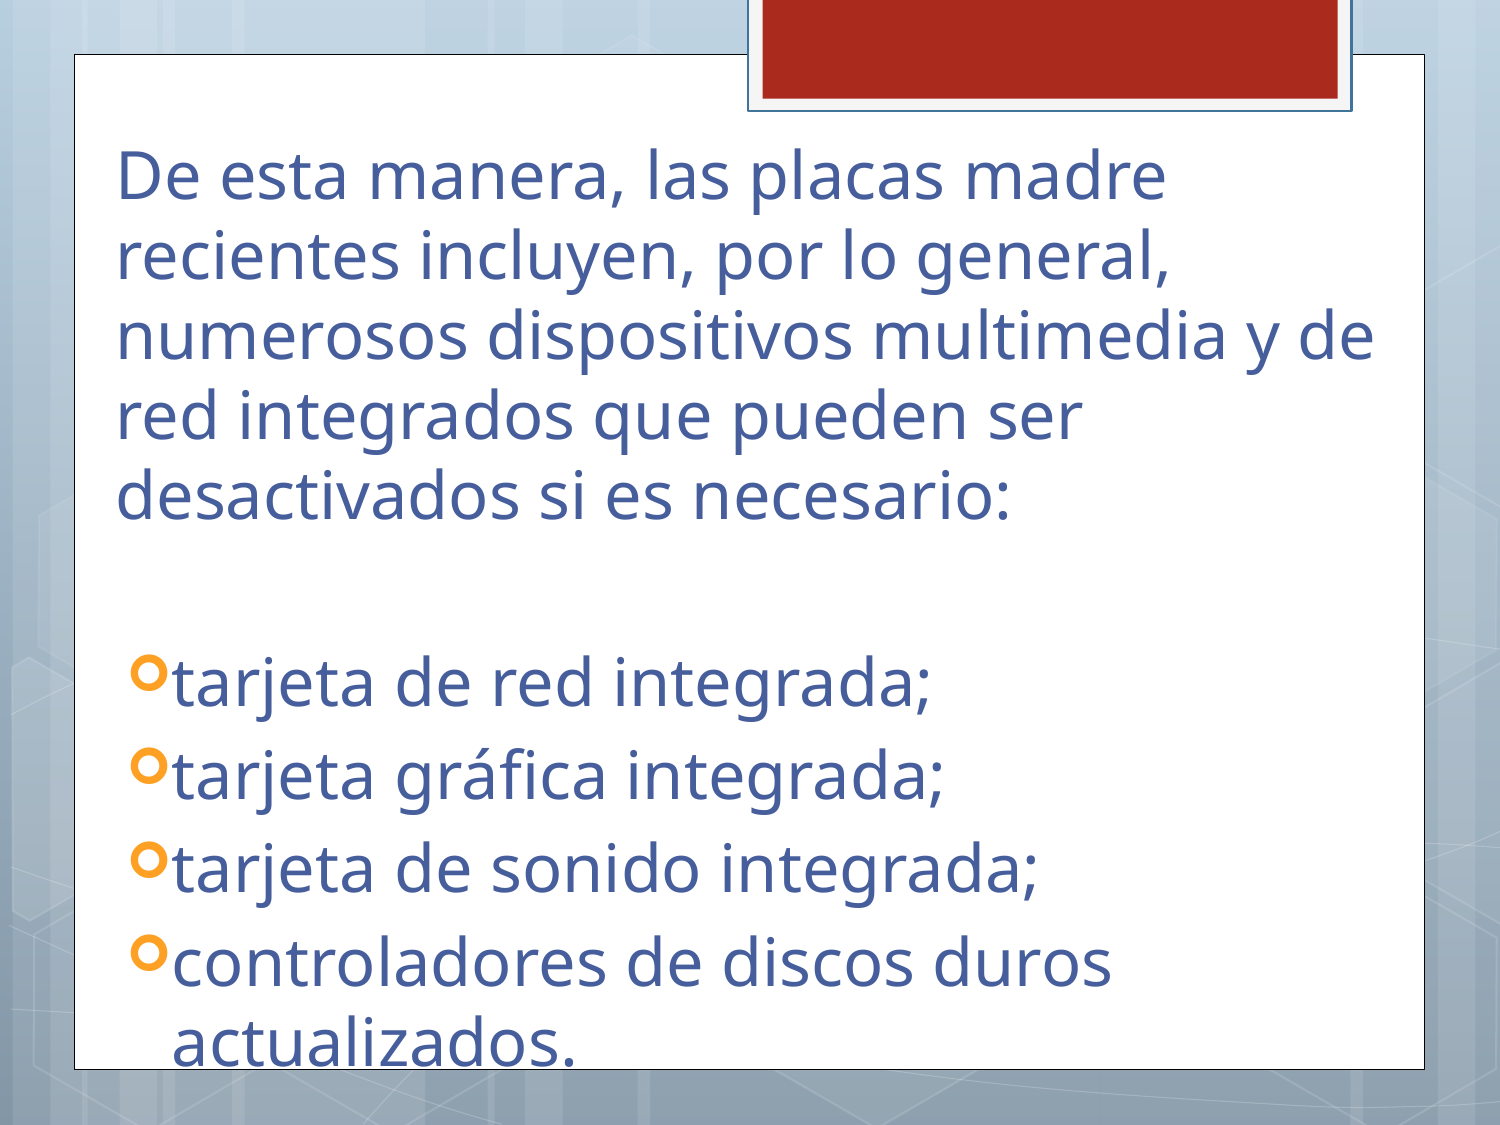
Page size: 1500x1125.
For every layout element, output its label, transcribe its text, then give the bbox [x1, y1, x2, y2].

list De esta manera, las placas madre recientes incluyen, por lo general, numerosos dispositivos multimedia y de red integrados que pueden ser desactivados si es necesario: tarjeta de red integrada; tarjeta gráfica integrada; tarjeta de sonido integrada; controladores de discos duros actualizados. [100, 125, 1425, 1087]
